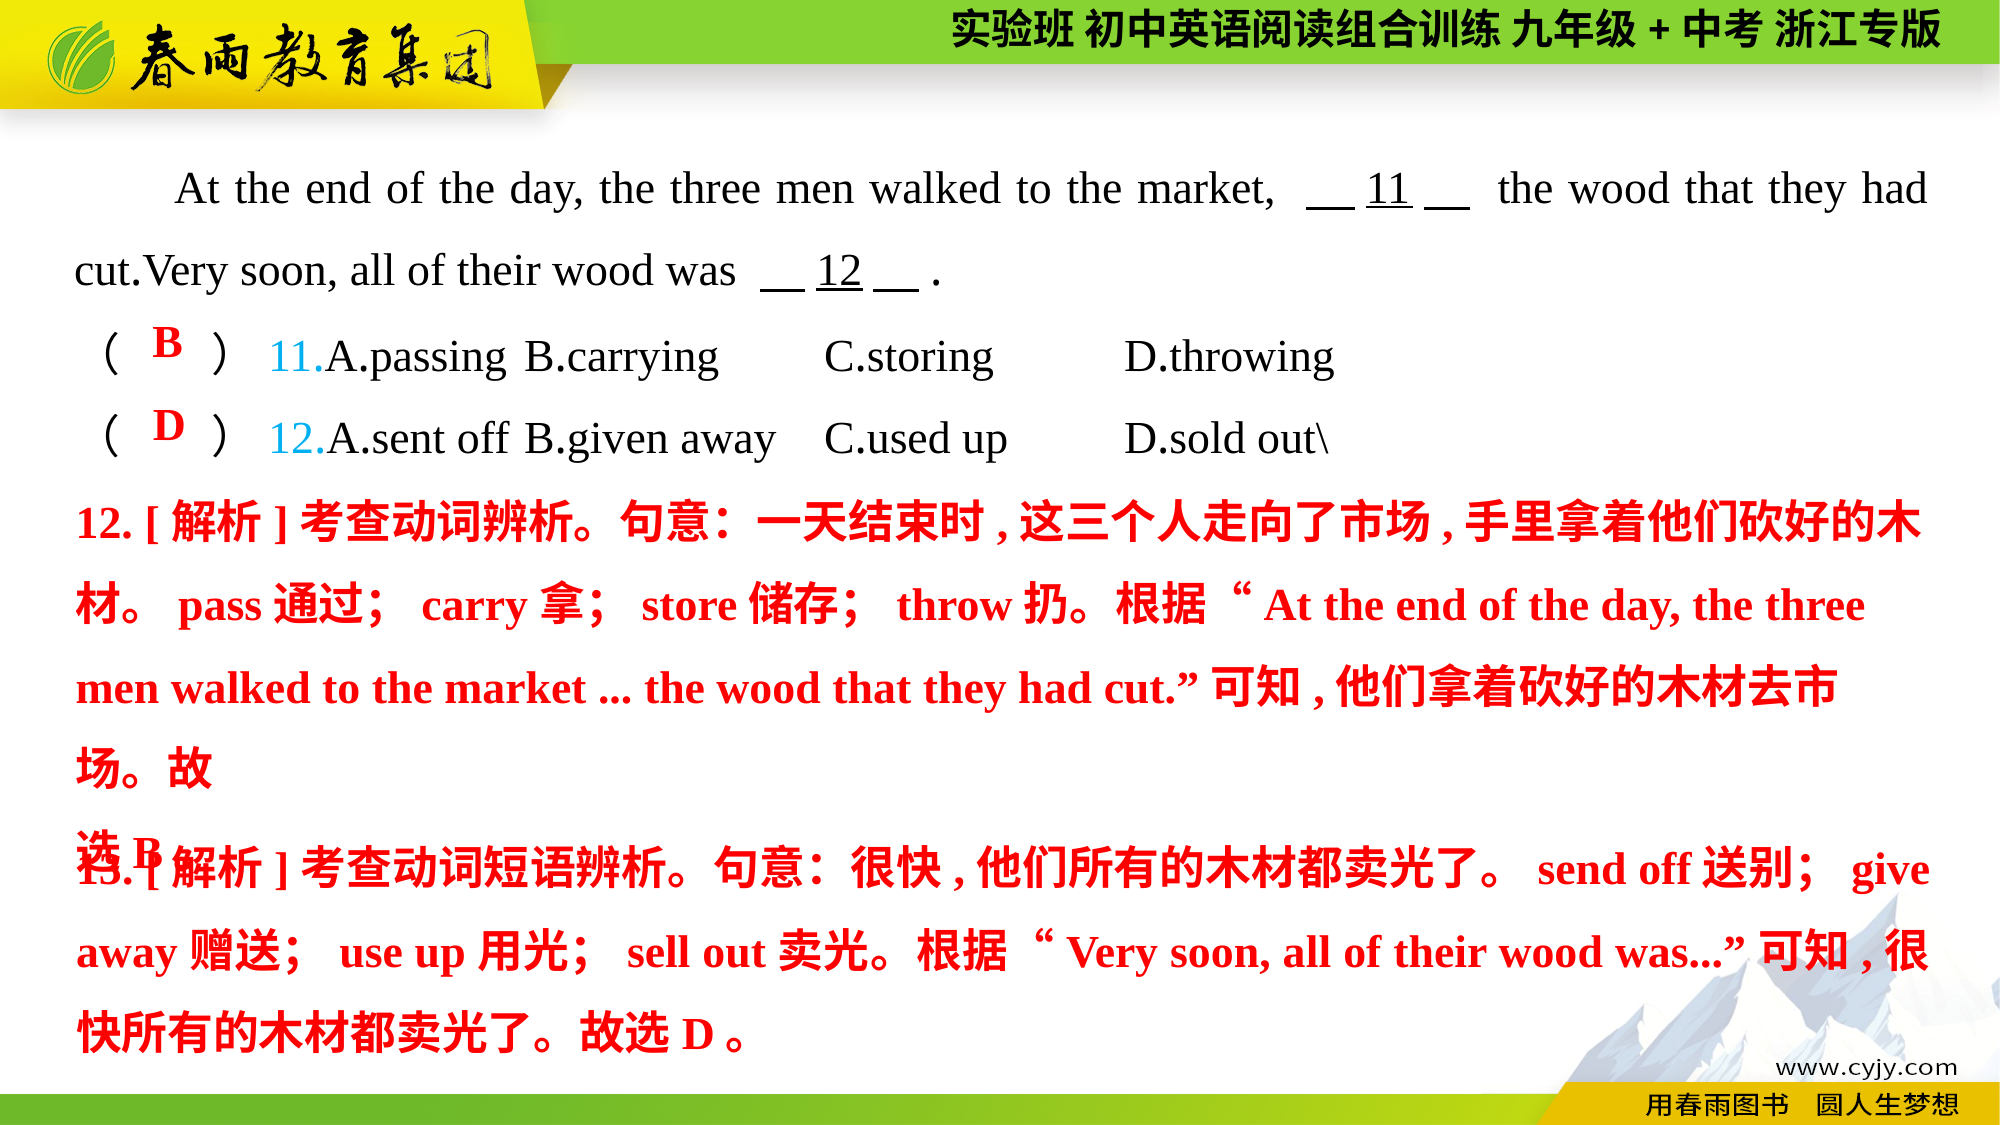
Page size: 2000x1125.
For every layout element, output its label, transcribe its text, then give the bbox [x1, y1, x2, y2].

list At the end of the day, the three men walked to the market, 11 the wood that they had cut.Very soon, all of their wood was 12 . [59, 122, 1944, 290]
picture [0, 0, 2000, 1125]
text_box 12. [解析]考查动词辨析。句意：一天结束时,这三个人走向了市场,手里拿着他们砍好的木 材。pass通过；carry拿；store储存；throw扔。根据“At the end of the day, the three men walked to the market ... the wood that they had cut.”可知,他们拿着砍好的木材去市场。故 选B。 [60, 457, 1945, 885]
text_box （ ）11.A.passing B.carrying C.storing D.throwing （ ）12.A.sent off B.given away C.used up D.sold out\ [59, 290, 1944, 471]
text_box B [137, 304, 199, 374]
text_box 13. [解析]考查动词短语辨析。句意：很快,他们所有的木材都卖光了。send off送别；give away赠送；use up用光；sell out卖光。根据“Very soon, all of their wood was...”可知,很快所有的木材都卖光了。故选D。 [61, 804, 1946, 1067]
text_box D [138, 386, 201, 457]
